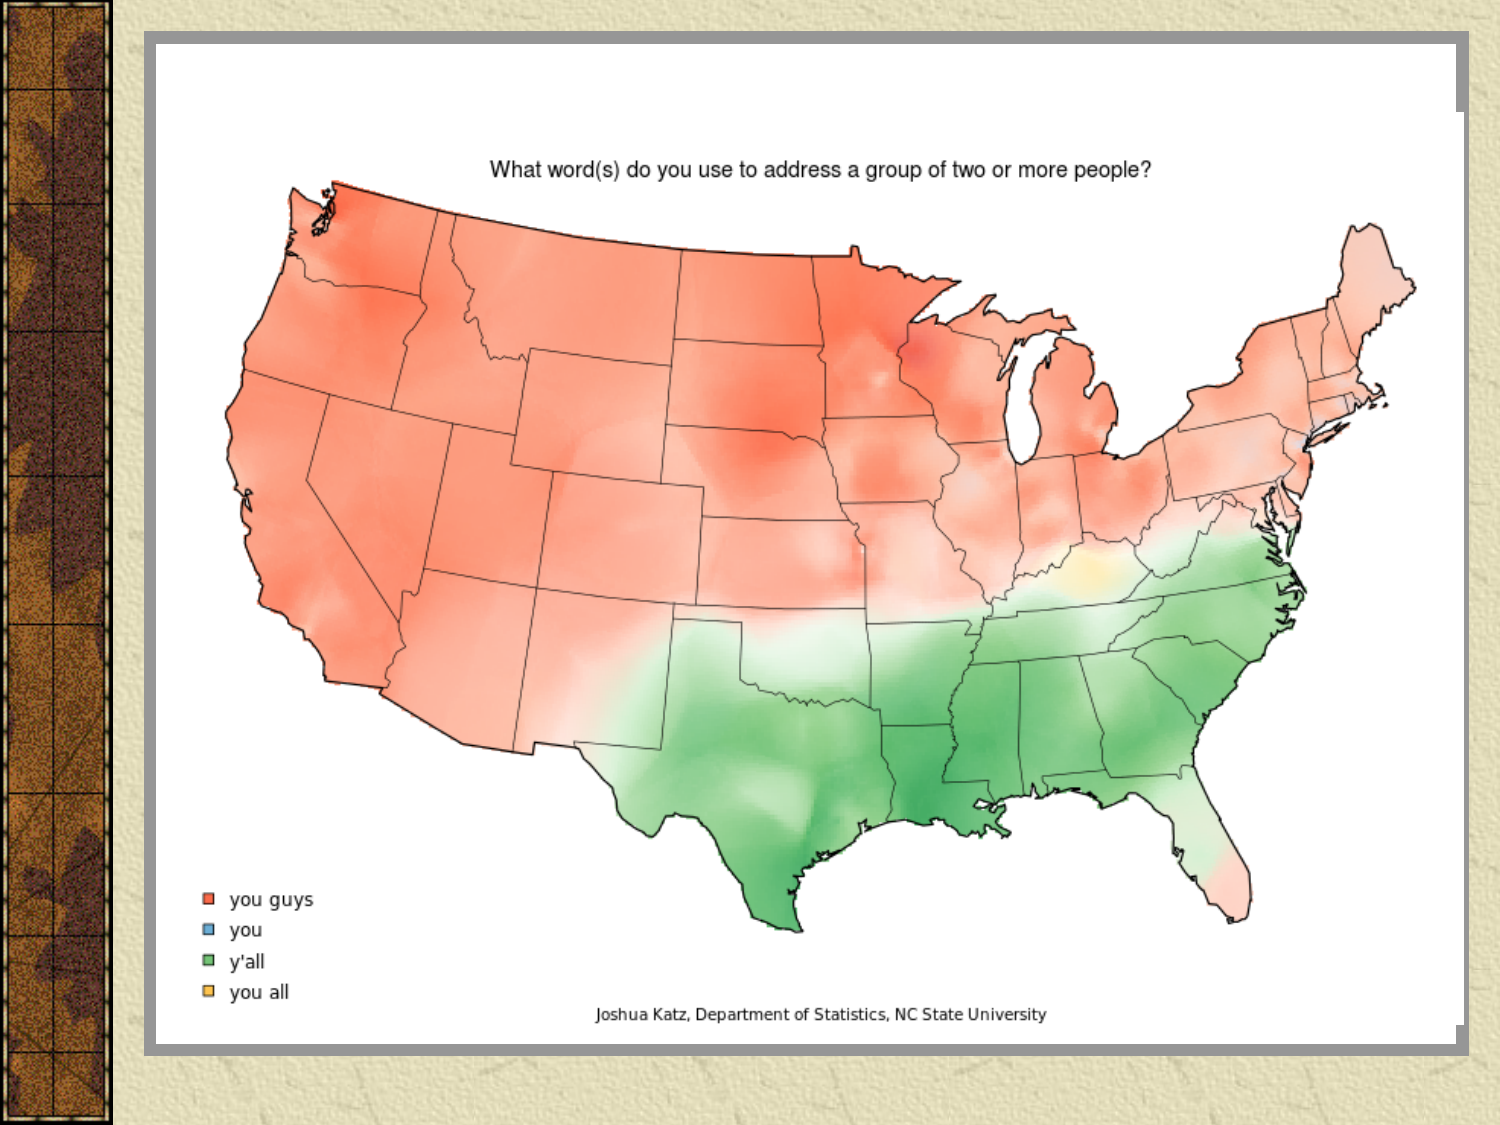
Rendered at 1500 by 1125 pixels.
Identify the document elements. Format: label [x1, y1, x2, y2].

picture [0, 0, 1500, 1125]
list [178, 112, 1465, 1026]
